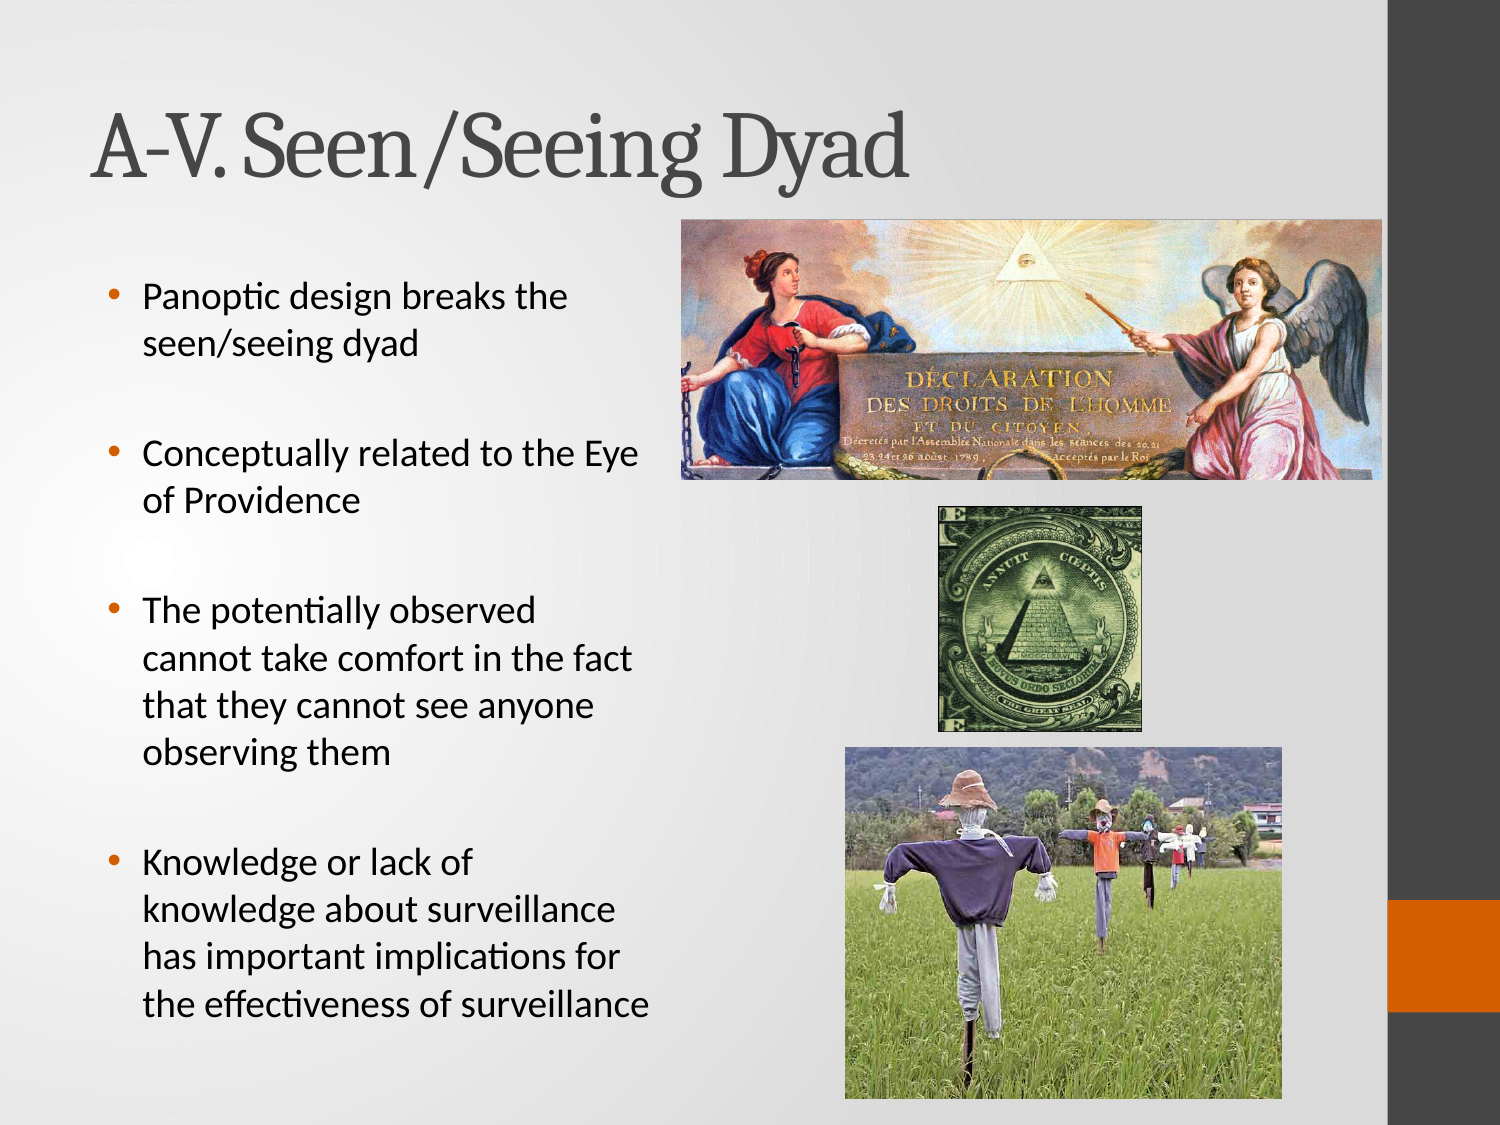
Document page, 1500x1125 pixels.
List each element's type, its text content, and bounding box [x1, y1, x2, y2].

picture [680, 219, 1383, 481]
picture [845, 747, 1282, 1100]
title A-V. Seen/Seeing Dyad [75, 45, 1325, 233]
picture [938, 506, 1142, 732]
list Panoptic design breaks the seen/seeing dyad Conceptually related to the Eye of Providence The potentially observed cannot take comfort in the fact that they cannot see anyone observing them Knowledge or lack of knowledge about surveillance has important implications for the effectiveness of surveillance [75, 262, 668, 1050]
